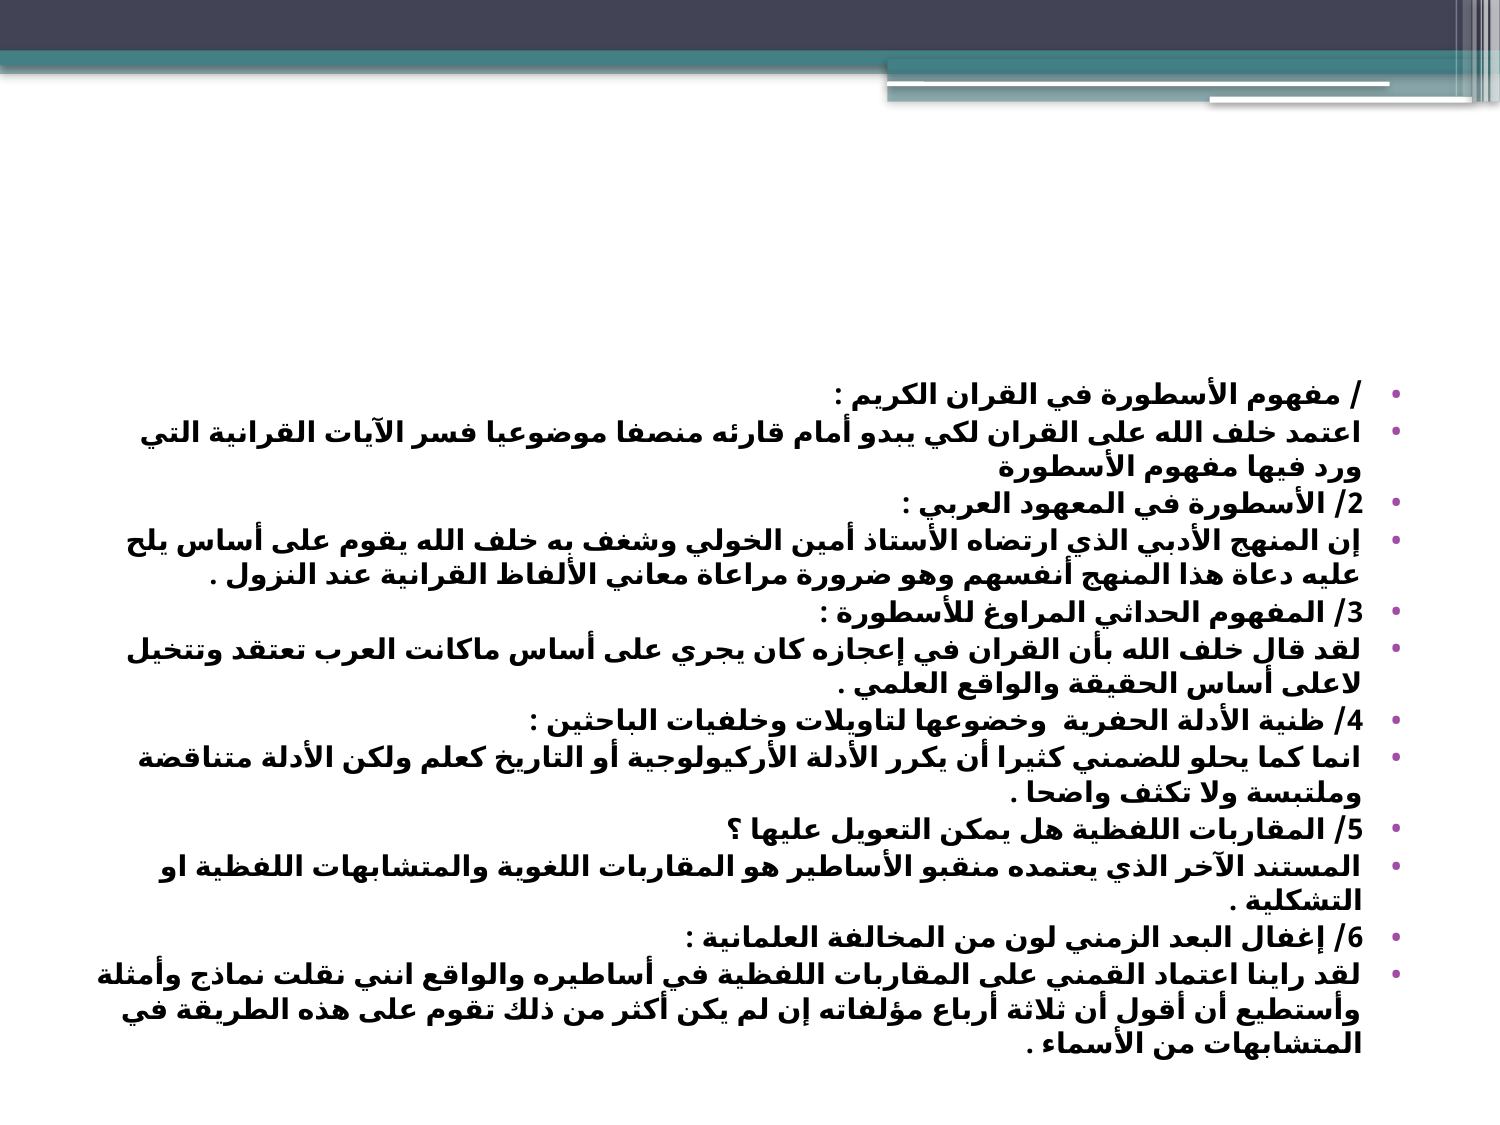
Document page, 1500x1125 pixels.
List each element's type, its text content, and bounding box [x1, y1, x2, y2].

list / مفهوم الأسطورة في القران الكريم : اعتمد خلف الله على القران لكي يبدو أمام قارئه منصفا موضوعيا فسر الآيات القرانية التي ورد فيها مفهوم الأسطورة 2/ الأسطورة في المعهود العربي : إن المنهج الأدبي الذي ارتضاه الأستاذ أمين الخولي وشغف به خلف الله يقوم على أساس يلح عليه دعاة هذا المنهج أنفسهم وهو ضرورة مراعاة معاني الألفاظ القرانية عند النزول . 3/ المفهوم الحداثي المراوغ للأسطورة : لقد قال خلف الله بأن القران في إعجازه كان يجري على أساس ماكانت العرب تعتقد وتتخيل لاعلى أساس الحقيقة والواقع العلمي . 4/ ظنية الأدلة الحفرية وخضوعها لتاويلات وخلفيات الباحثين : انما كما يحلو للضمني كثيرا أن يكرر الأدلة الأركيولوجية أو التاريخ كعلم ولكن الأدلة متناقضة وملتبسة ولا تكثف واضحا . 5/ المقاربات اللفظية هل يمكن التعويل عليها ؟ المستند الآخر الذي يعتمده منقبو الأساطير هو المقاربات اللغوية والمتشابهات اللفظية او التشكلية . 6/ إغفال البعد الزمني لون من المخالفة العلمانية : لقد راينا اعتماد القمني على المقاربات اللفظية في أساطيره والواقع انني نقلت نماذج وأمثلة وأستطيع أن أقول أن ثلاثة أرباع مؤلفاته إن لم يكن أكثر من ذلك تقوم على هذه الطريقة في المتشابهات من الأسماء . [75, 368, 1425, 1079]
